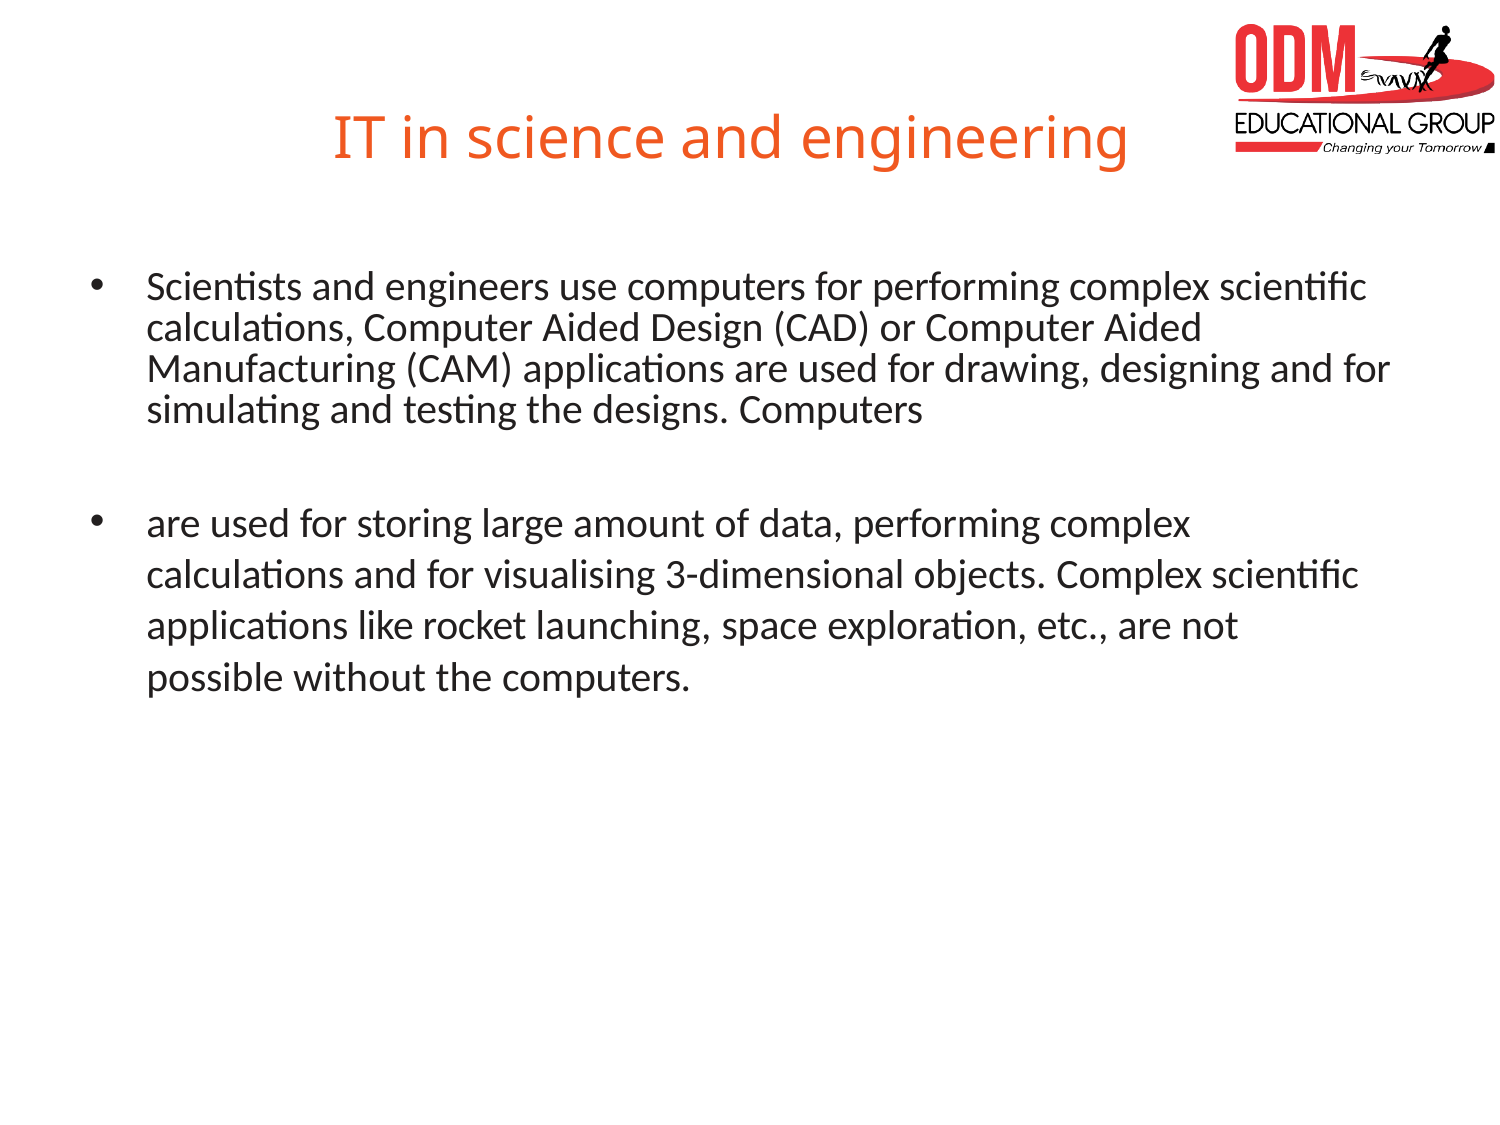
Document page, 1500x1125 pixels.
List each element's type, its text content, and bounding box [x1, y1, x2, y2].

text_box Scientists and engineers use computers for performing complex scientific calculations, Computer Aided Design (CAD) or Computer Aided Manufacturing (CAM) applications are used for drawing, designing and for simulating and testing the designs. Computers are used for storing large amount of data, performing complex calculations and for visualising 3-dimensional objects. Complex scientific applications like rocket launching, space exploration, etc., are not possible without the computers. [87, 256, 1409, 700]
text_box [1235, 24, 1495, 154]
title IT in science and engineering [331, 98, 1168, 256]
